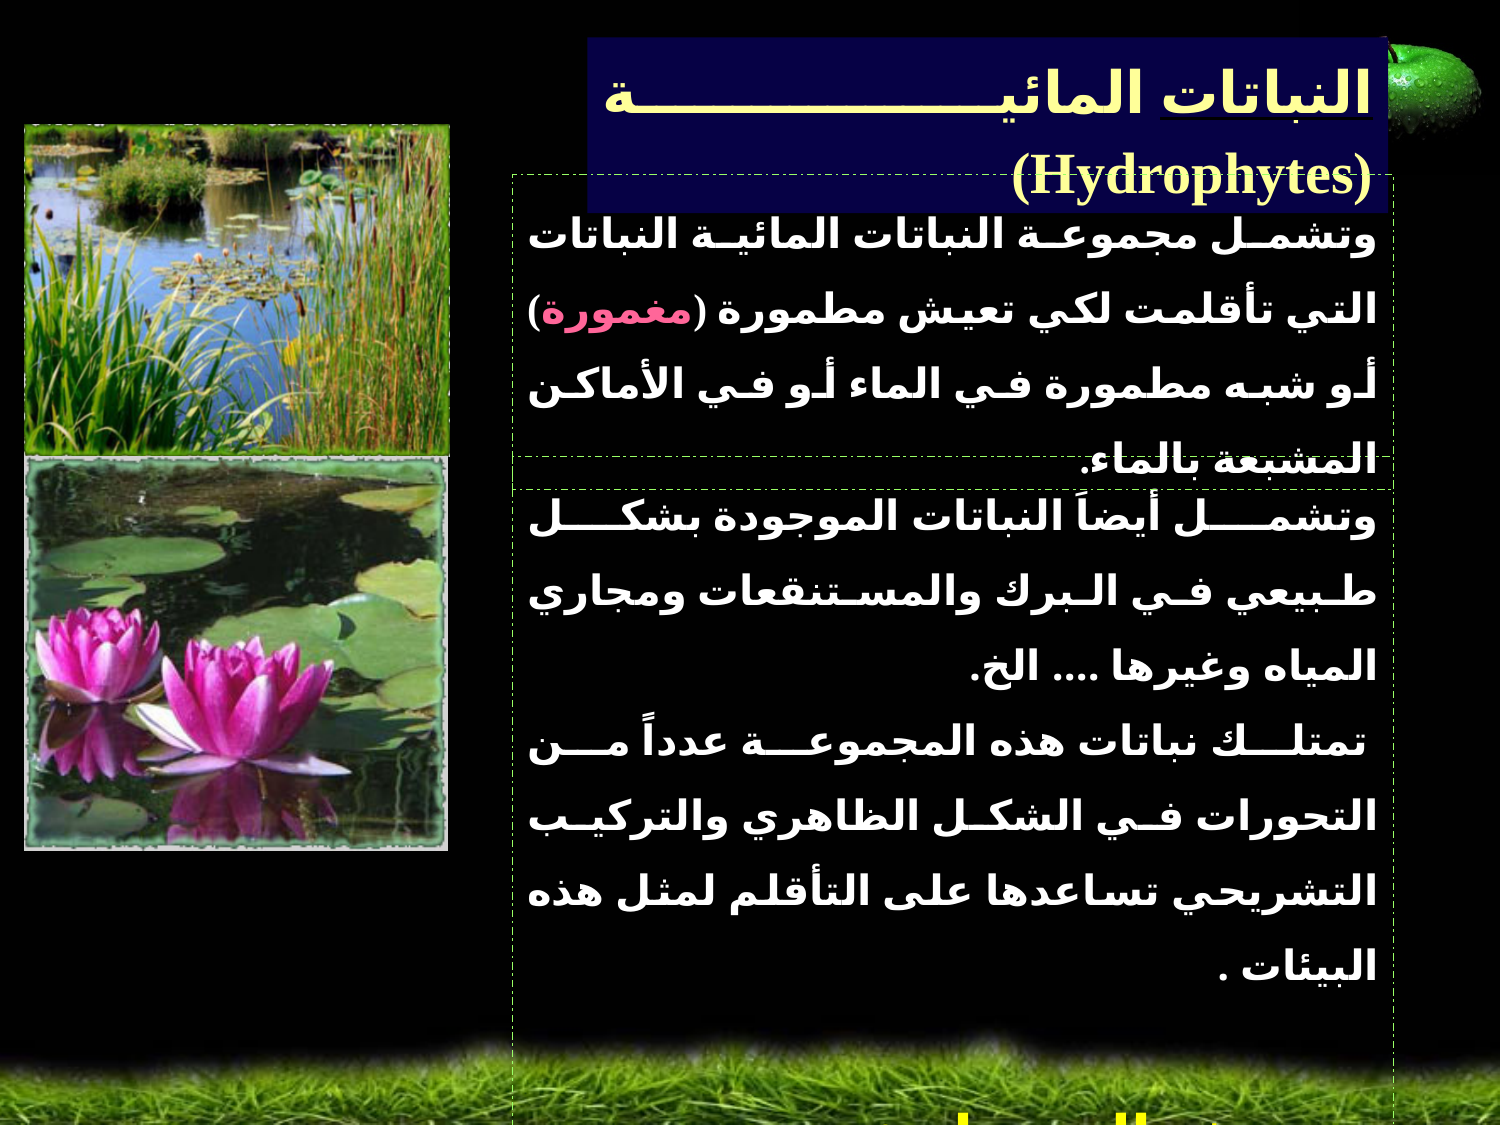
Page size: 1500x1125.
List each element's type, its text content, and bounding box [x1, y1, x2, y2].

text_box وتشمل أيضاَ النباتات الموجودة بشكل طبيعي في البرك والمستنقعات ومجاري المياه وغيرها .... الخ. تمتلك نباتات هذه المجموعة عدداً من التحورات في الشكل الظاهري والتركيب التشريحي تساعدها على التأقلم لمثل هذه البيئات . من هذه التحورات: [512, 490, 1394, 1125]
text_box وتشمل مجموعة النباتات المائية النباتات التي تأقلمت لكي تعيش مطمورة (مغمورة) أو شبه مطمورة في الماء أو في الأماكن المشبعة بالماء. [512, 174, 1394, 490]
picture [0, 0, 1500, 1125]
text_box النباتات المائية (Hydrophytes) [587, 37, 1389, 174]
